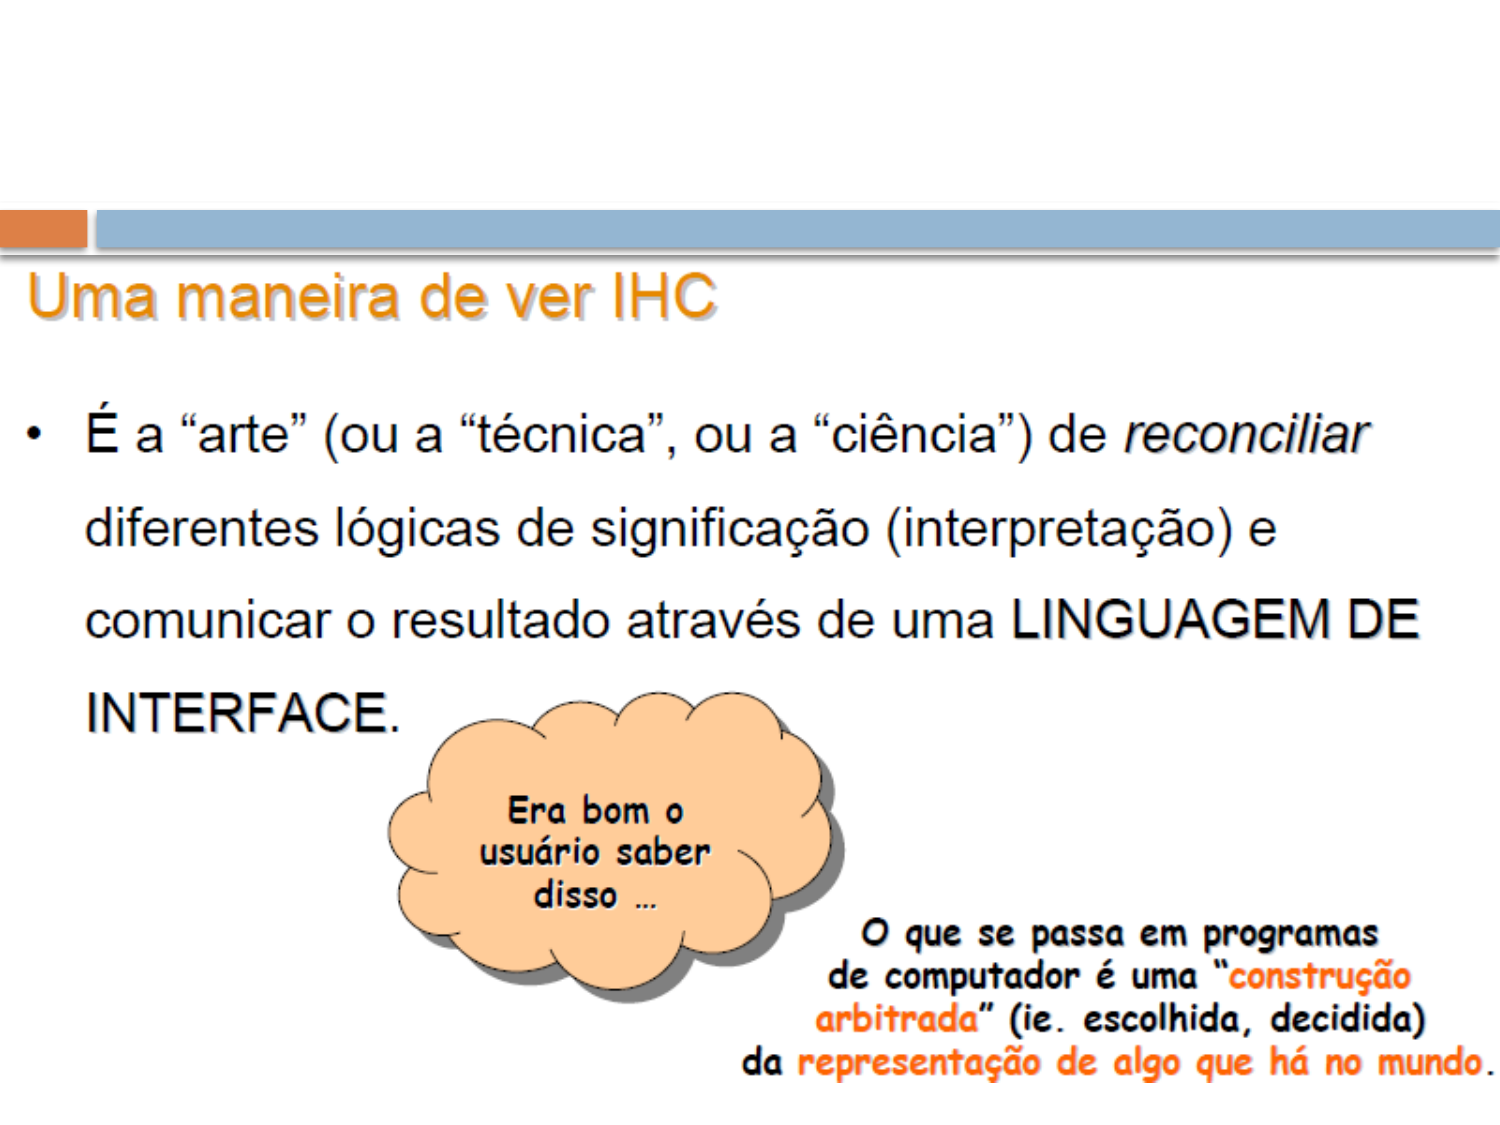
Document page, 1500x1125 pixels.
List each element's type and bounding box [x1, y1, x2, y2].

picture [23, 266, 1500, 1083]
